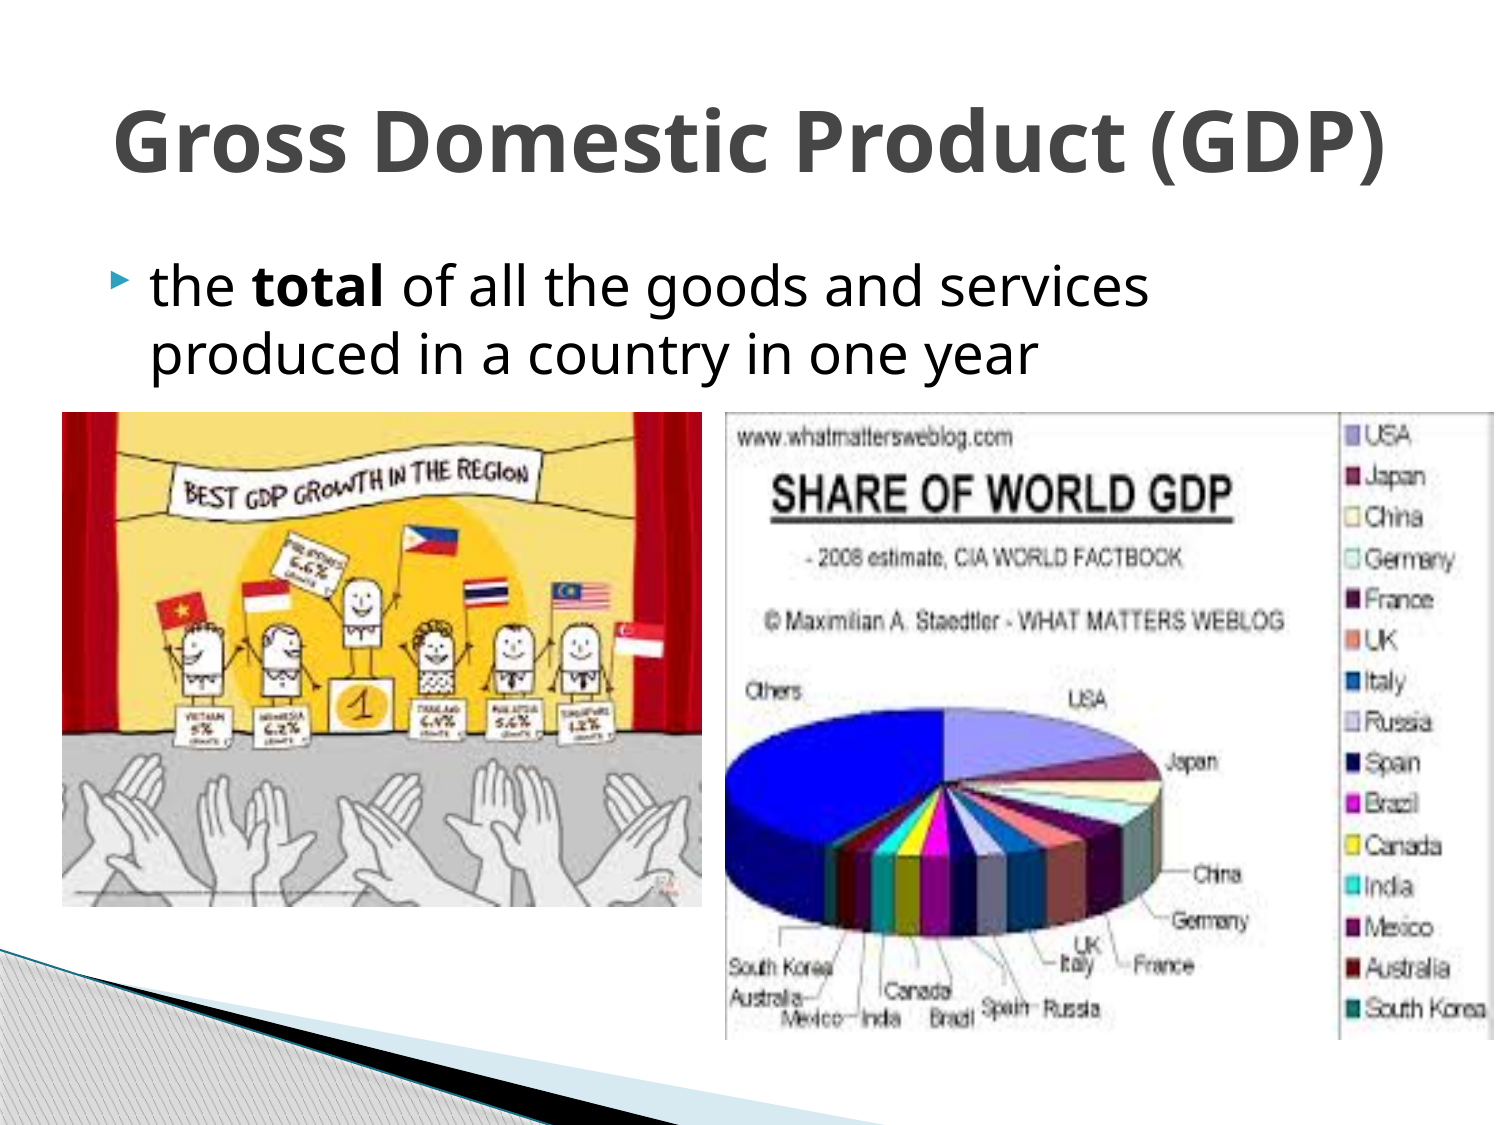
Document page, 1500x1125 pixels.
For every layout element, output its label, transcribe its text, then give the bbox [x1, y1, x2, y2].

title Gross Domestic Product (GDP) [75, 45, 1425, 233]
list the total of all the goods and services produced in a country in one year [75, 243, 1425, 986]
picture [724, 412, 1494, 1041]
picture [62, 412, 702, 907]
